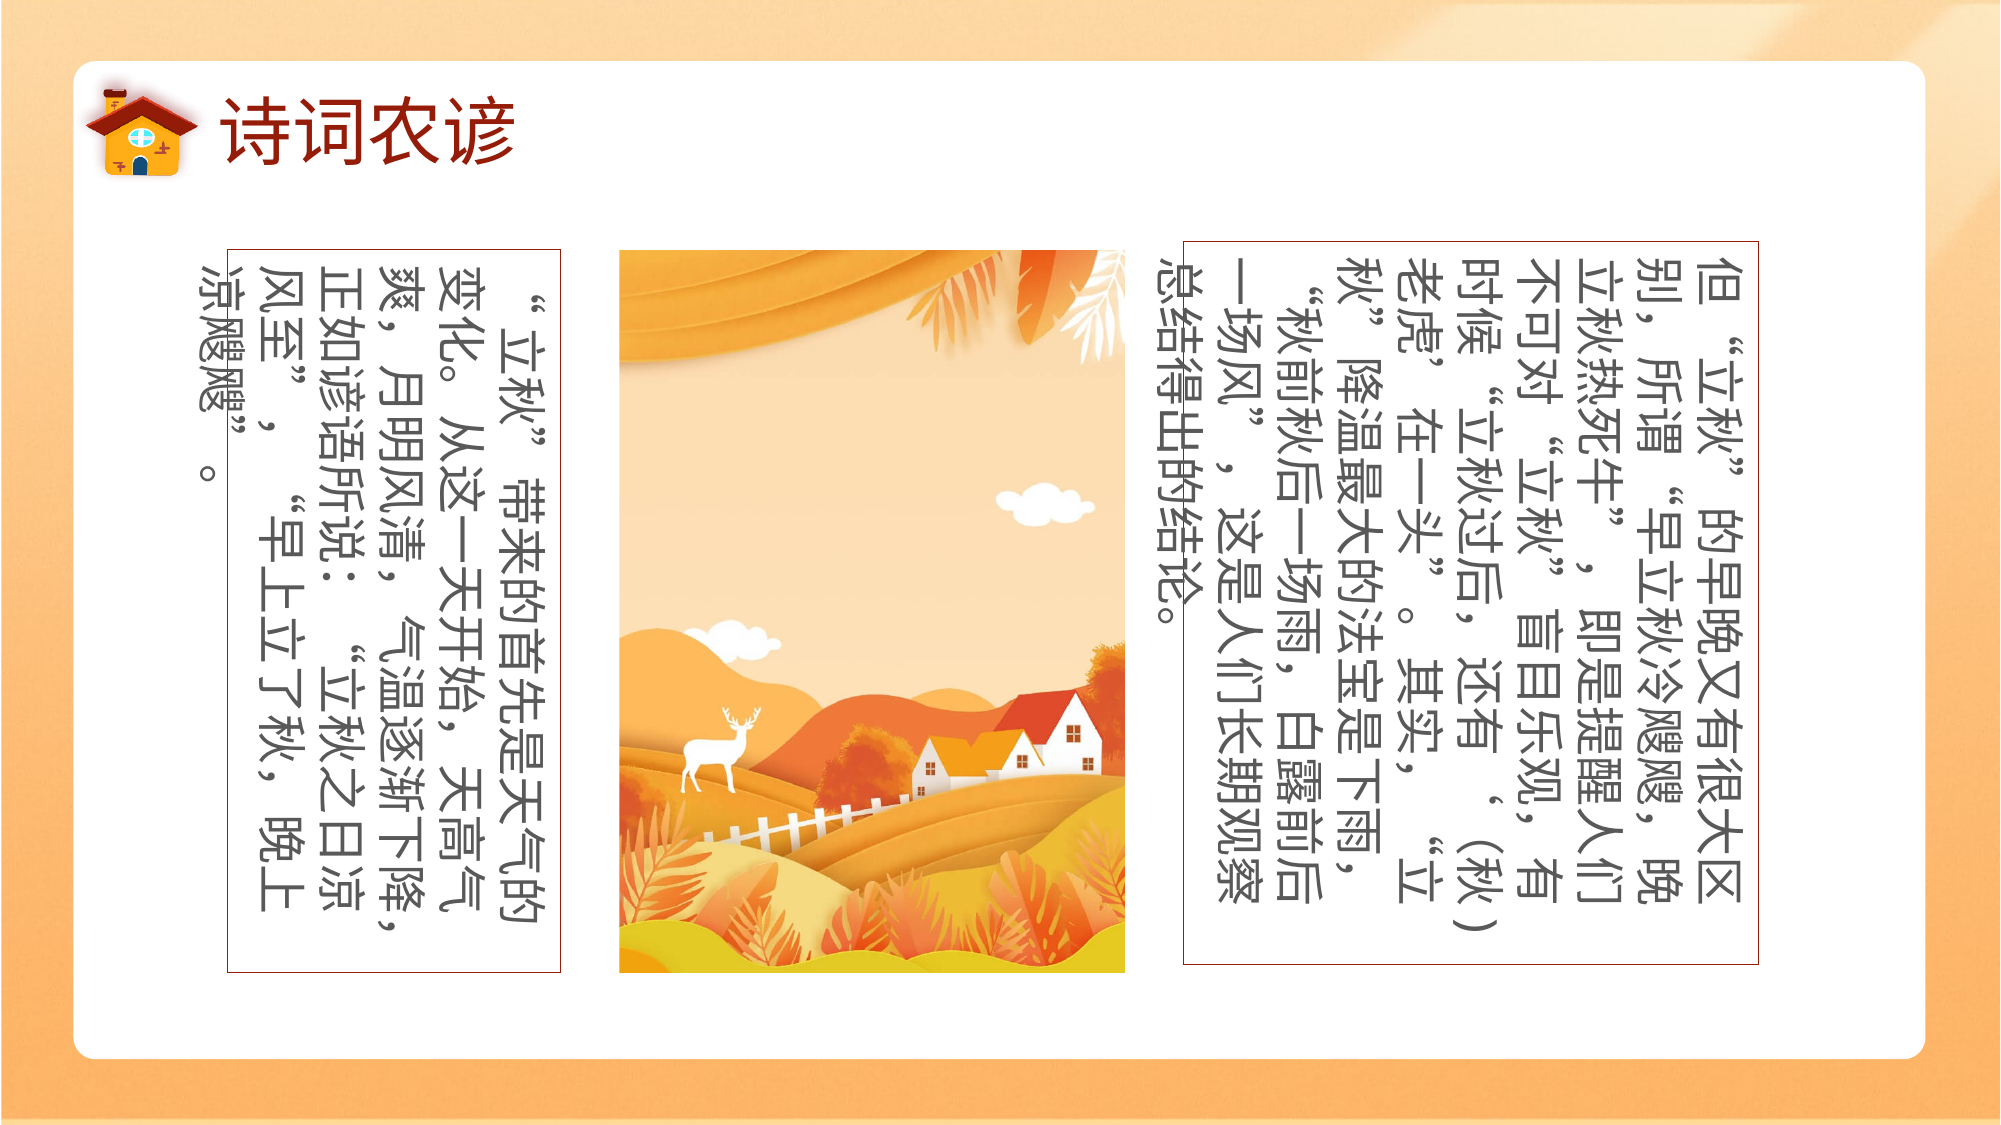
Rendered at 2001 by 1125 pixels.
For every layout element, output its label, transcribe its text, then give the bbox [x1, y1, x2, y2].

text_box 诗词农谚 [203, 77, 571, 183]
picture [1, 0, 2001, 1125]
text_box “立秋”带来的首先是天气的变化。从这一天开始，天高气爽，月明风清，气温逐渐下降，正如谚语所说：“立秋之日凉风至”，“早上立了秋，晚上凉飕飕”。 [227, 249, 561, 973]
text_box 但“立秋”的早晚又有很大区别，所谓“早立秋冷飕飕，晚立秋热死牛”，即是提醒人们不可对“立秋”盲目乐观，有时候“立秋过后，还有‘（秋)老虎’在一头”。其实，“立秋”降温最大的法宝是下雨，“秋前秋后一场雨，白露前后一场风”，这是人们长期观察总结得出的结论。 [1183, 241, 1759, 965]
